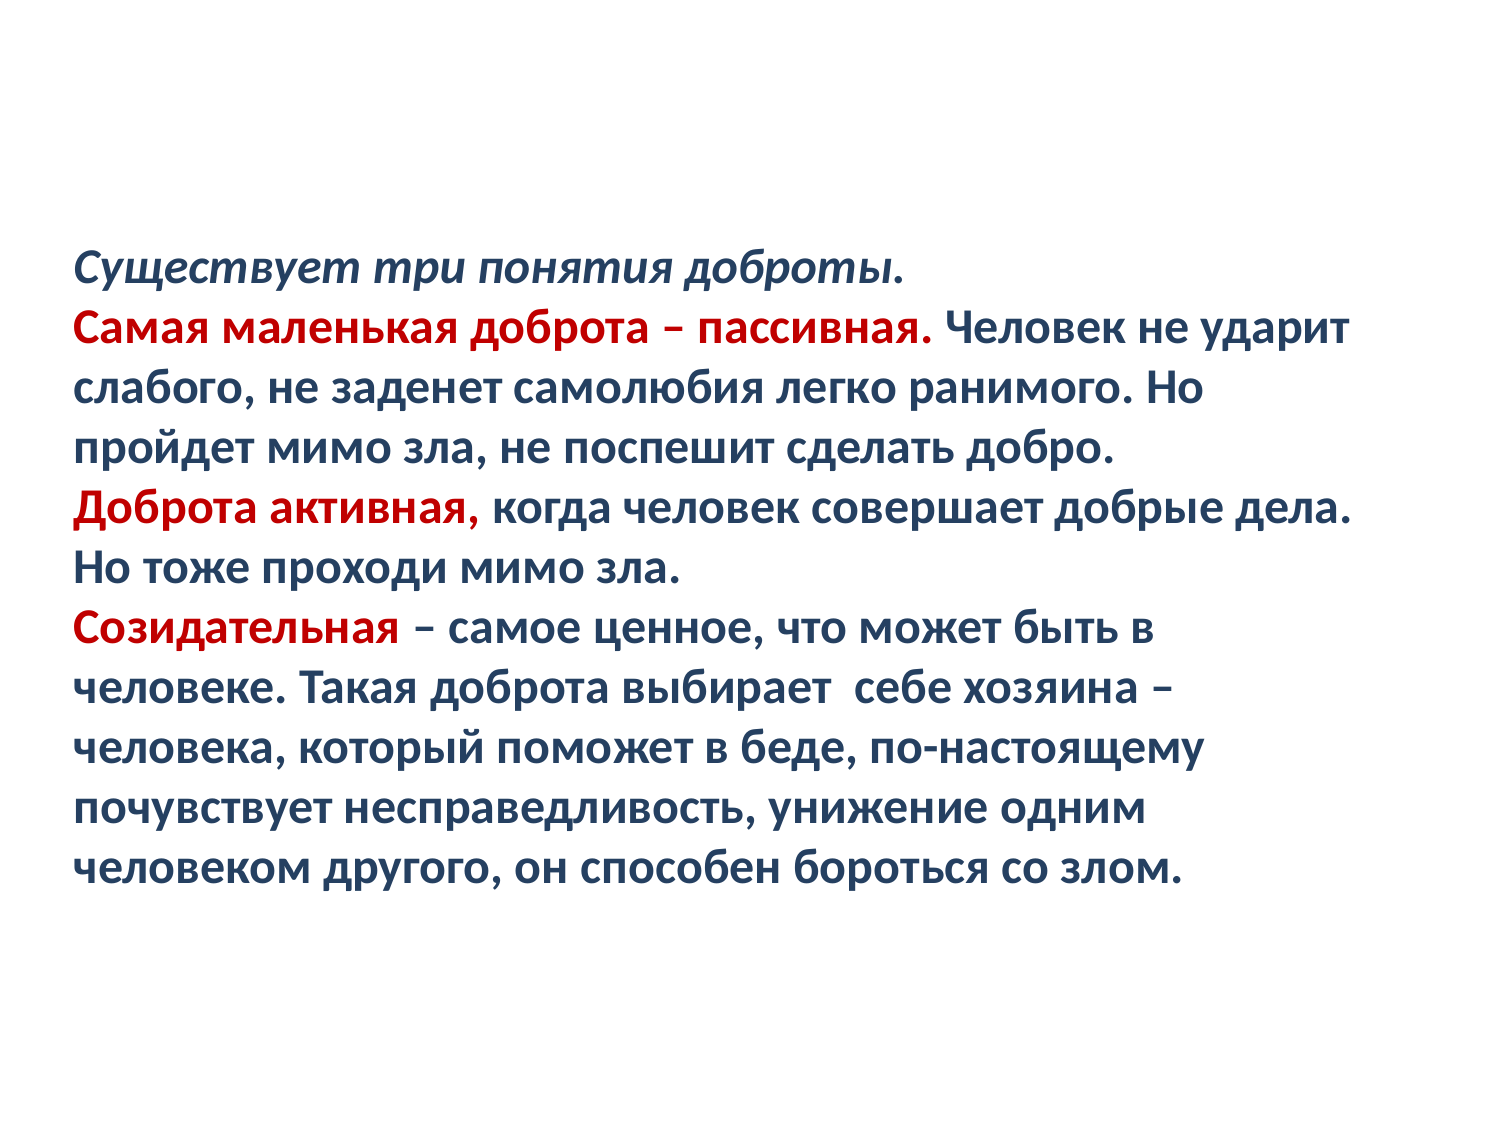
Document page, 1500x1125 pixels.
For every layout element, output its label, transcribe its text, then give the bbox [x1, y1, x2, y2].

text_box Существует три понятия доброты. Самая маленькая доброта – пассивная. Человек не ударит слабого, не заденет самолюбия легко ранимого. Но пройдет мимо зла, не поспешит сделать добро. Доброта активная, когда человек совершает добрые дела. Но тоже проходи мимо зла. Созидательная – самое ценное, что может быть в человеке. Такая доброта выбирает себе хозяина – человека, который поможет в беде, по-настоящему почувствует несправедливость, унижение одним человеком другого, он способен бороться со злом. [58, 226, 1372, 947]
